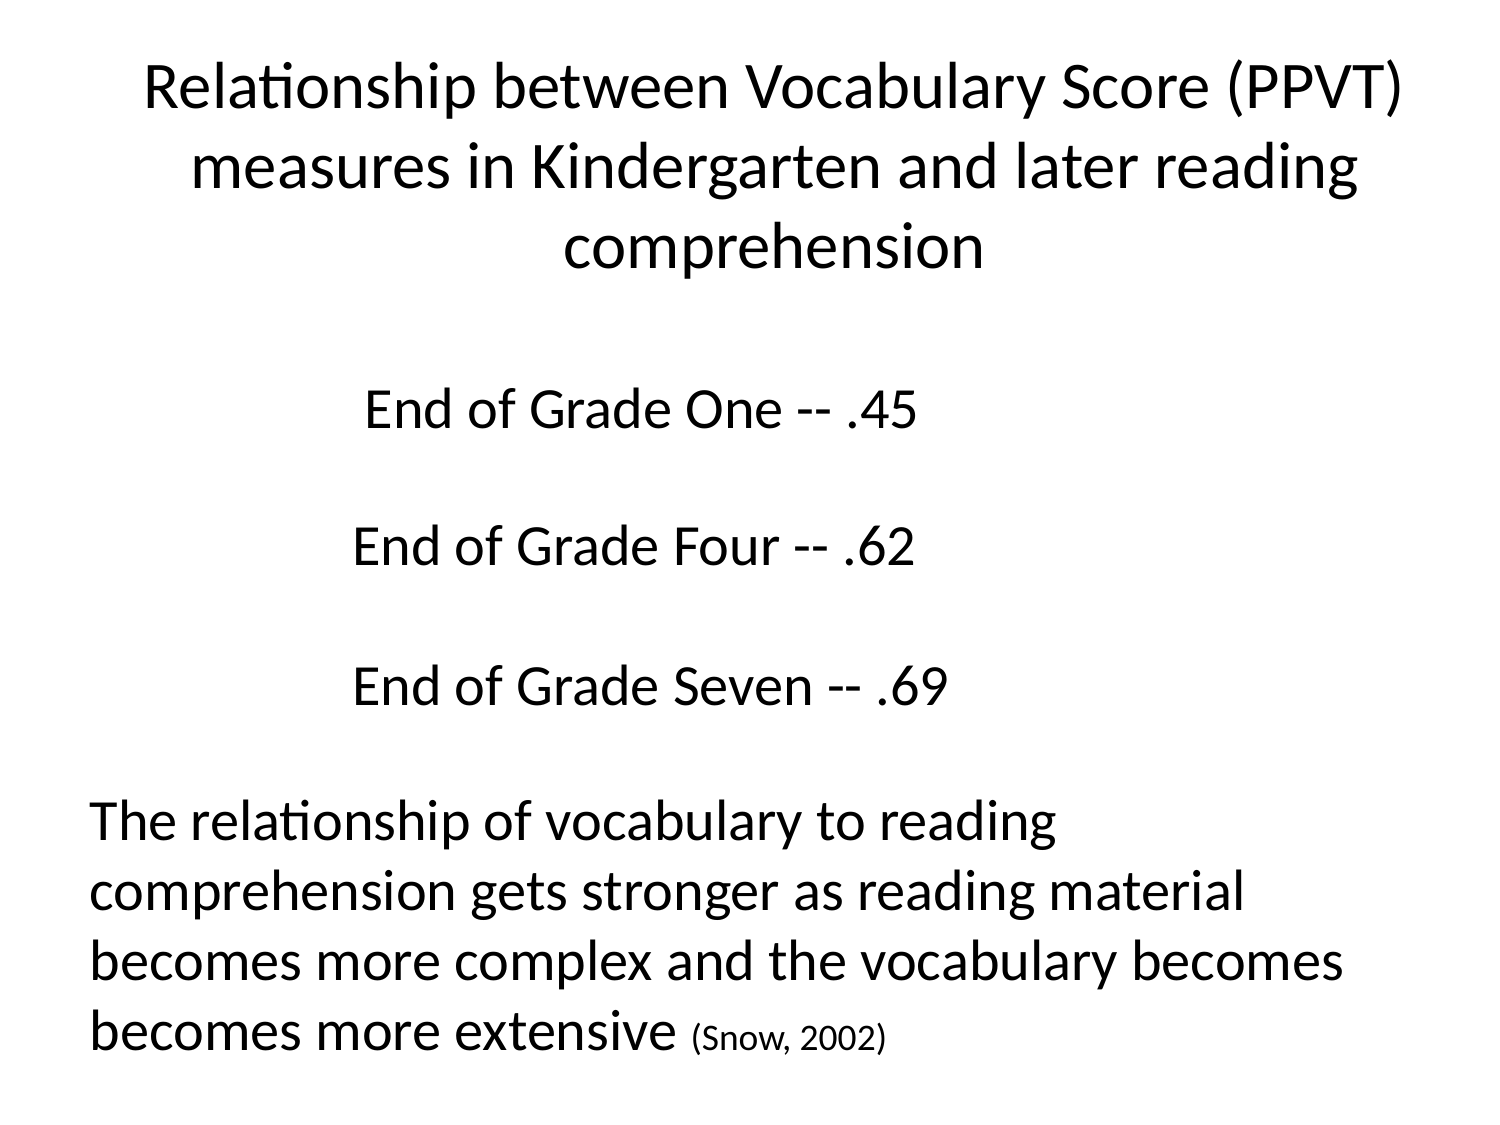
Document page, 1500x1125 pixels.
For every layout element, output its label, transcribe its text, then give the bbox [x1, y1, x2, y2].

text_box End of Grade One -- .45 [349, 362, 1088, 448]
text_box End of Grade Seven -- .69 [337, 639, 1075, 725]
text_box The relationship of vocabulary to reading comprehension gets stronger as reading material becomes more complex and the vocabulary becomes becomes more extensive (Snow, 2002) [74, 774, 1438, 1070]
text_box End of Grade Four -- .62 [337, 500, 1075, 585]
text_box Relationship between Vocabulary Score (PPVT) measures in Kindergarten and later reading comprehension [24, 34, 1500, 289]
